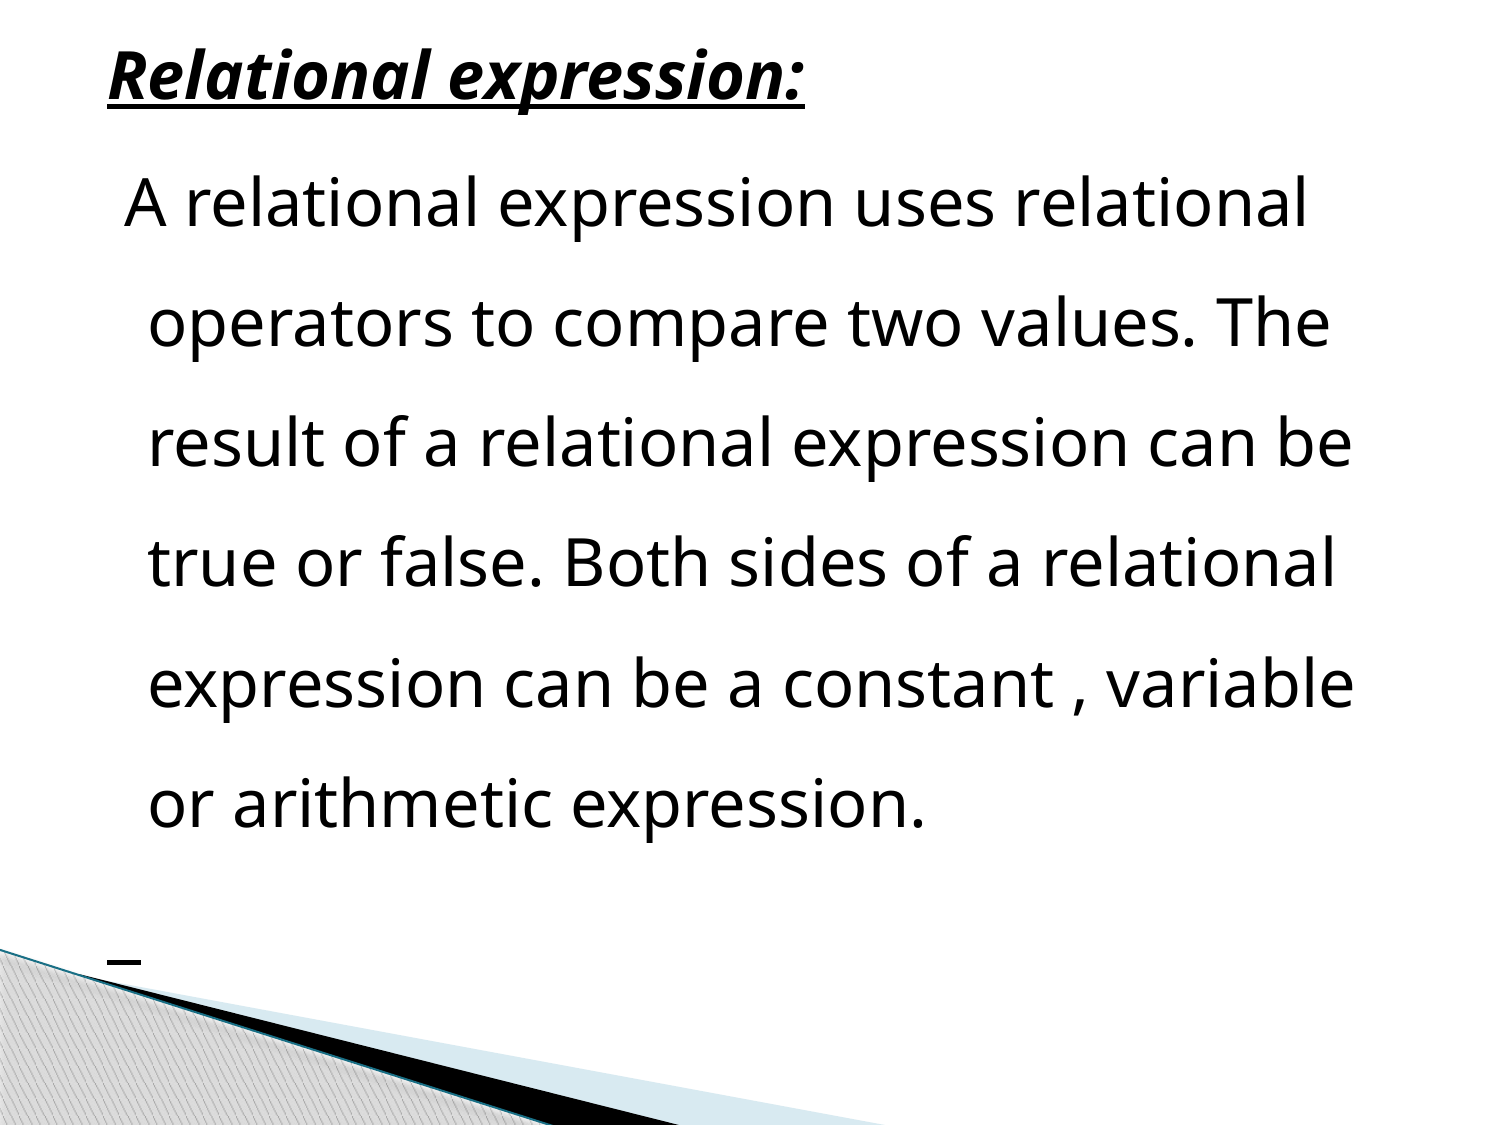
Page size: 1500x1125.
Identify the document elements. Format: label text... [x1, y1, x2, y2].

list Relational expression: A relational expression uses relational operators to compare two values. The result of a relational expression can be true or false. Both sides of a relational expression can be a constant , variable or arithmetic expression. [75, 24, 1425, 986]
